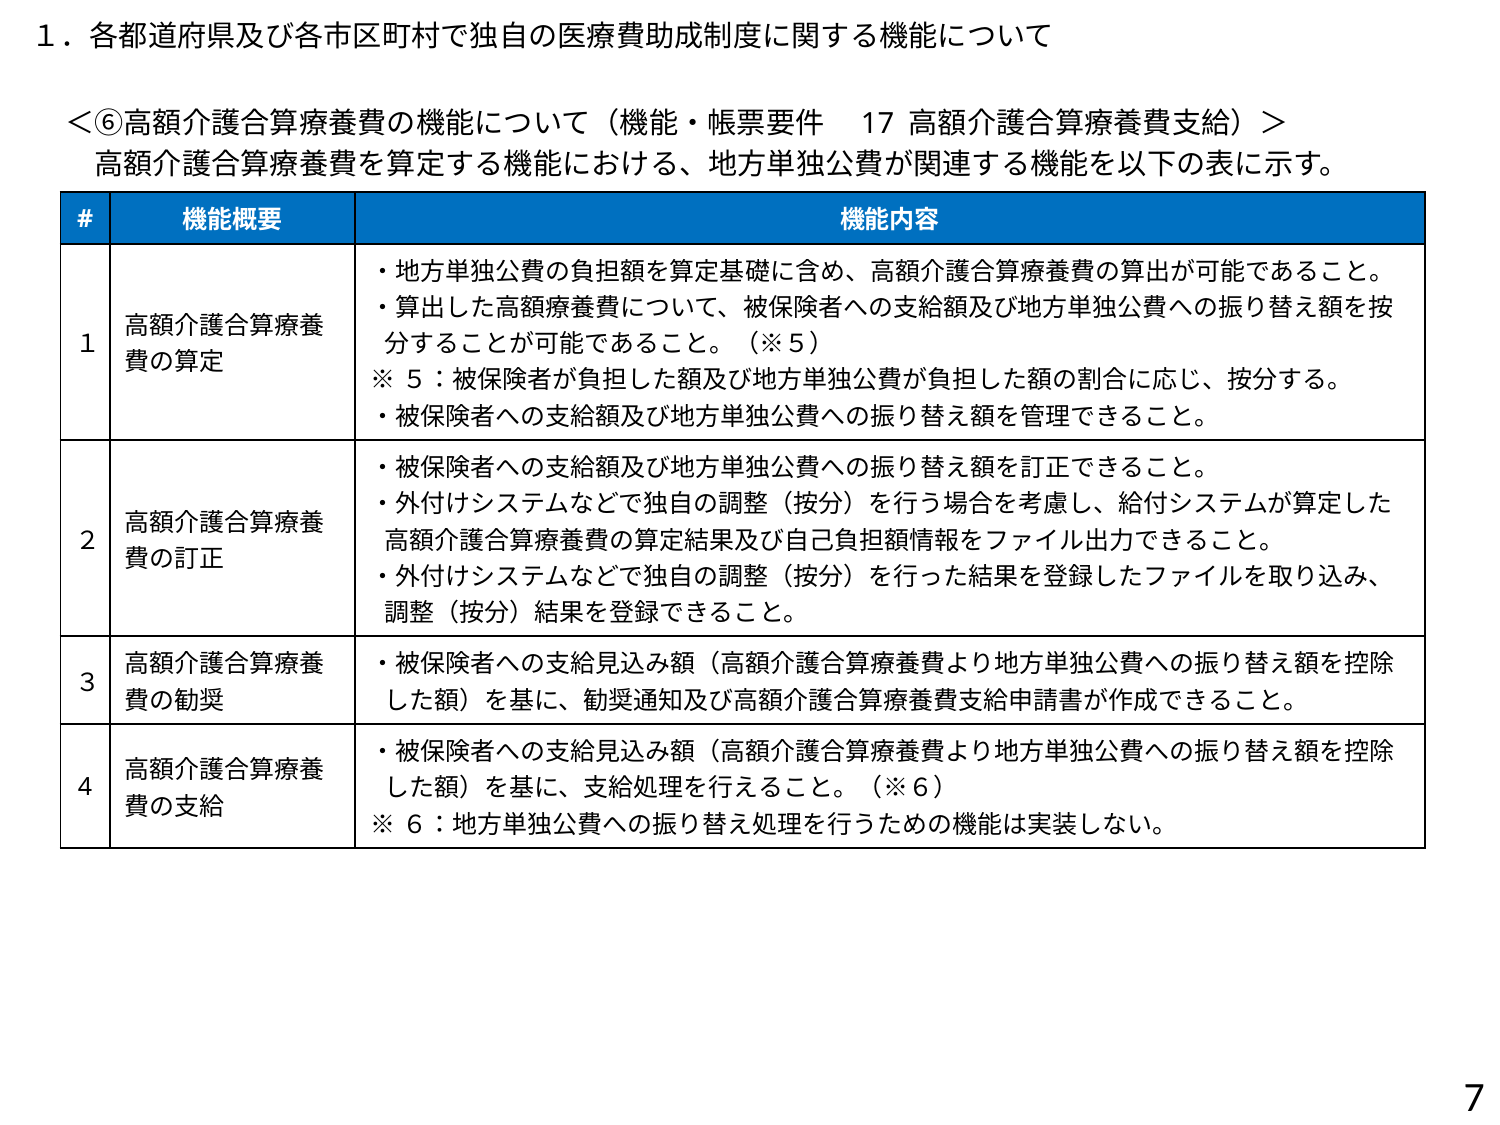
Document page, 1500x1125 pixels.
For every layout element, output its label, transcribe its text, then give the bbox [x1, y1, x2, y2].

table_cell ・地方単独公費の負担額を算定基礎に含め、高額介護合算療養費の算出が可能であること。 ・算出した高額療養費について、被保険者への支給額及び地方単独公費への振り替え額を按分することが可能であること。（※５） ※５：被保険者が負担した額及び地方単独公費が負担した額の割合に応じ、按分する。 ・被保険者への支給額及び地方単独公費への振り替え額を管理できること。 [356, 245, 1424, 439]
text_box ＜⑥高額介護合算療養費の機能について（機能・帳票要件 17 高額介護合算療養費支給）＞ 高額介護合算療養費を算定する機能における、地方単独公費が関連する機能を以下の表に示す。 [50, 89, 1473, 194]
table_cell 高額介護合算療養費の訂正 [111, 441, 354, 635]
table_cell 高額介護合算療養費の勧奨 [111, 637, 354, 723]
table_cell １ [61, 245, 109, 439]
table_cell 高額介護合算療養費の支給 [111, 725, 354, 847]
table_header 機能概要 [111, 194, 354, 243]
text_box １．各都道府県及び各市区町村で独自の医療費助成制度に関する機能について [16, 2, 1440, 62]
table_cell ・被保険者への支給見込み額（高額介護合算療養費より地方単独公費への振り替え額を控除した額）を基に、勧奨通知及び高額介護合算療養費支給申請書が作成できること。 [356, 637, 1424, 723]
table_header # [61, 194, 109, 243]
table_header 機能内容 [356, 194, 1424, 243]
table_cell 4 [61, 725, 109, 847]
table_cell 高額介護合算療養費の算定 [111, 245, 354, 439]
table_cell ・被保険者への支給見込み額（高額介護合算療養費より地方単独公費への振り替え額を控除した額）を基に、支給処理を行えること。（※６） ※６：地方単独公費への振り替え処理を行うための機能は実装しない。 [356, 725, 1424, 847]
table_cell ・被保険者への支給額及び地方単独公費への振り替え額を訂正できること。 ・外付けシステムなどで独自の調整（按分）を行う場合を考慮し、給付システムが算定した高額介護合算療養費の算定結果及び自己負担額情報をファイル出力できること。 ・外付けシステムなどで独自の調整（按分）を行った結果を登録したファイルを取り込み、調整（按分）結果を登録できること。 [356, 441, 1424, 635]
table_cell ３ [61, 637, 109, 723]
slide_number 7 [1149, 1065, 1500, 1125]
table_cell ２ [61, 441, 109, 635]
